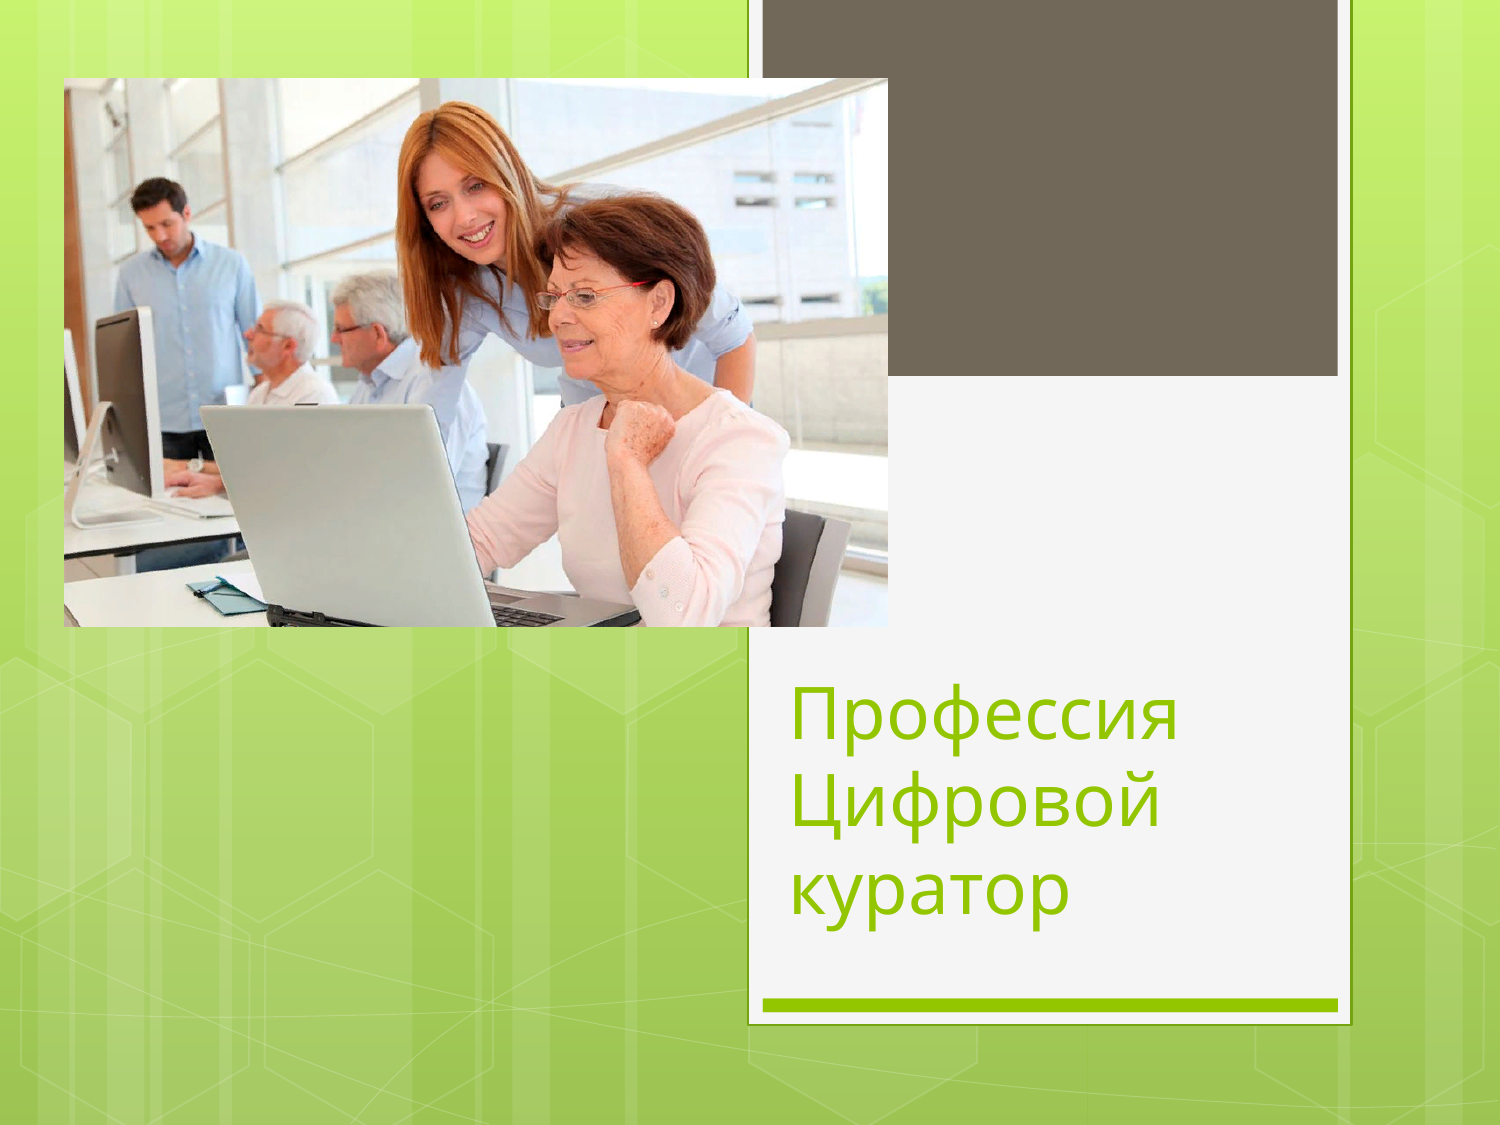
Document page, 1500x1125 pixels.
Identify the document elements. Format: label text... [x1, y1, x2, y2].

title Профессия Цифровой куратор [773, 656, 1318, 937]
picture [64, 77, 889, 628]
